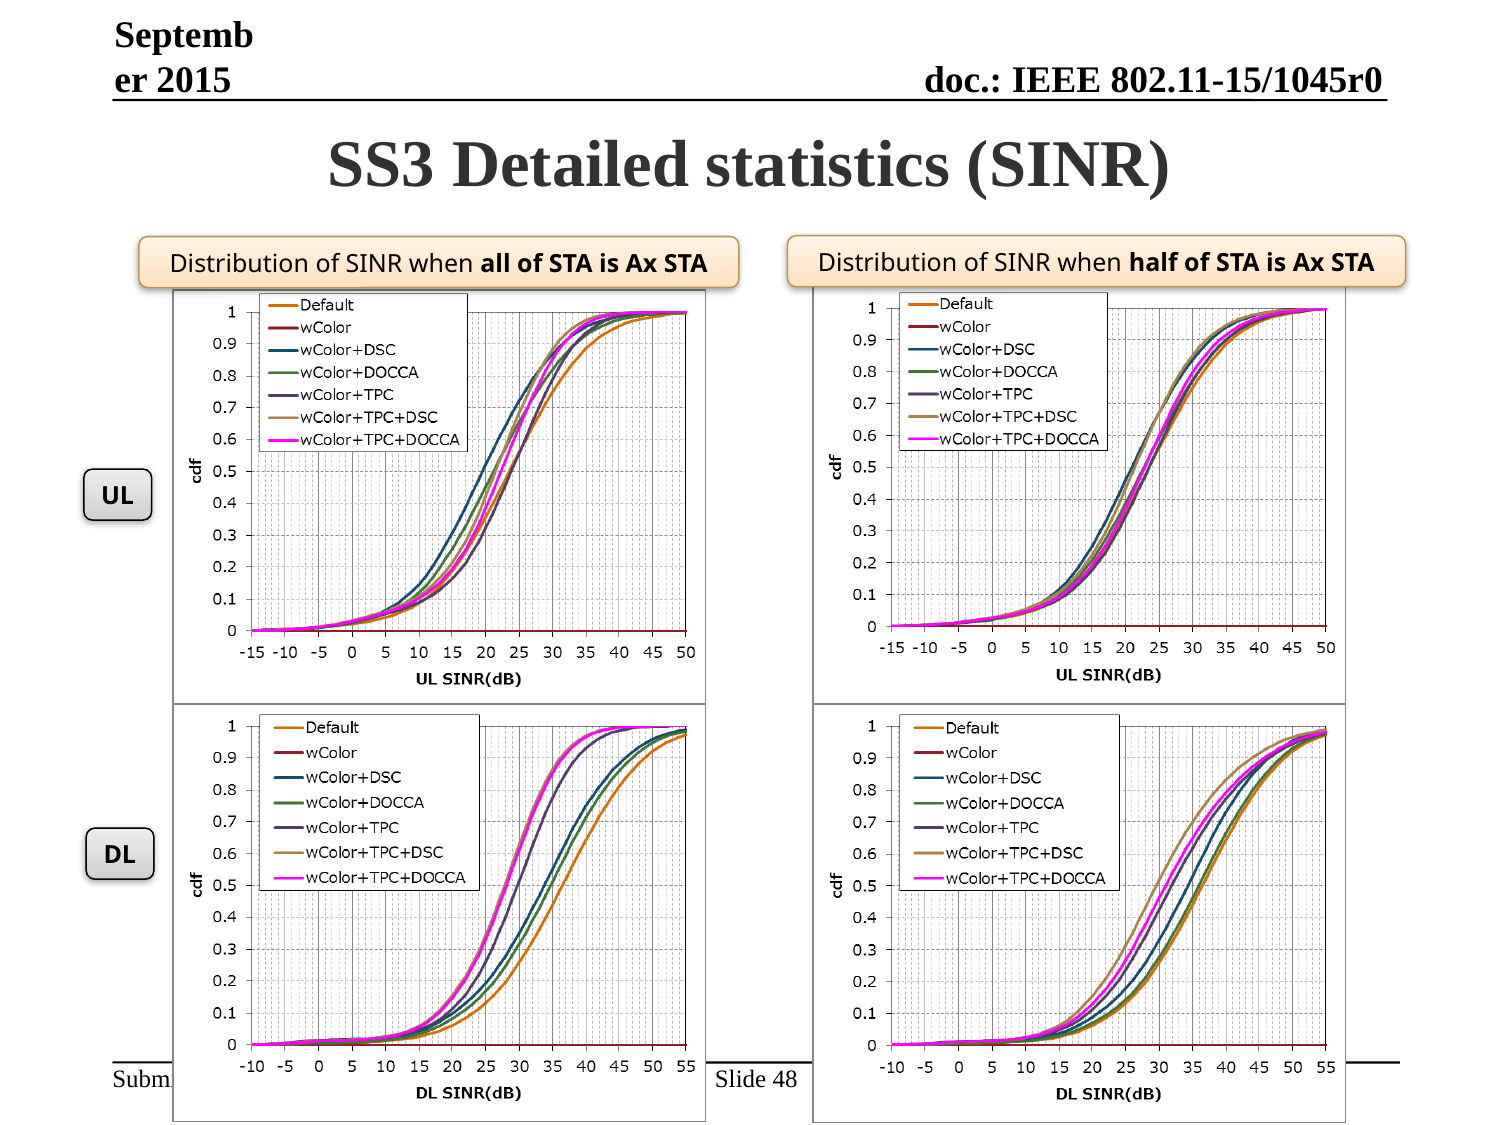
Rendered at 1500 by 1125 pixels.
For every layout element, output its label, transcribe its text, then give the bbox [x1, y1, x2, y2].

slide_number Slide 48 [712, 1061, 800, 1093]
picture [812, 284, 1346, 1123]
text_box DL [85, 827, 155, 880]
text_box Distribution of SINR when all of STA is Ax STA [138, 235, 740, 289]
picture [172, 289, 706, 1122]
title SS3 Detailed statistics (SINR) [112, 112, 1388, 288]
text_box Distribution of SINR when half of STA is Ax STA [786, 234, 1407, 288]
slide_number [114, 54, 270, 101]
text_box UL [83, 468, 153, 521]
